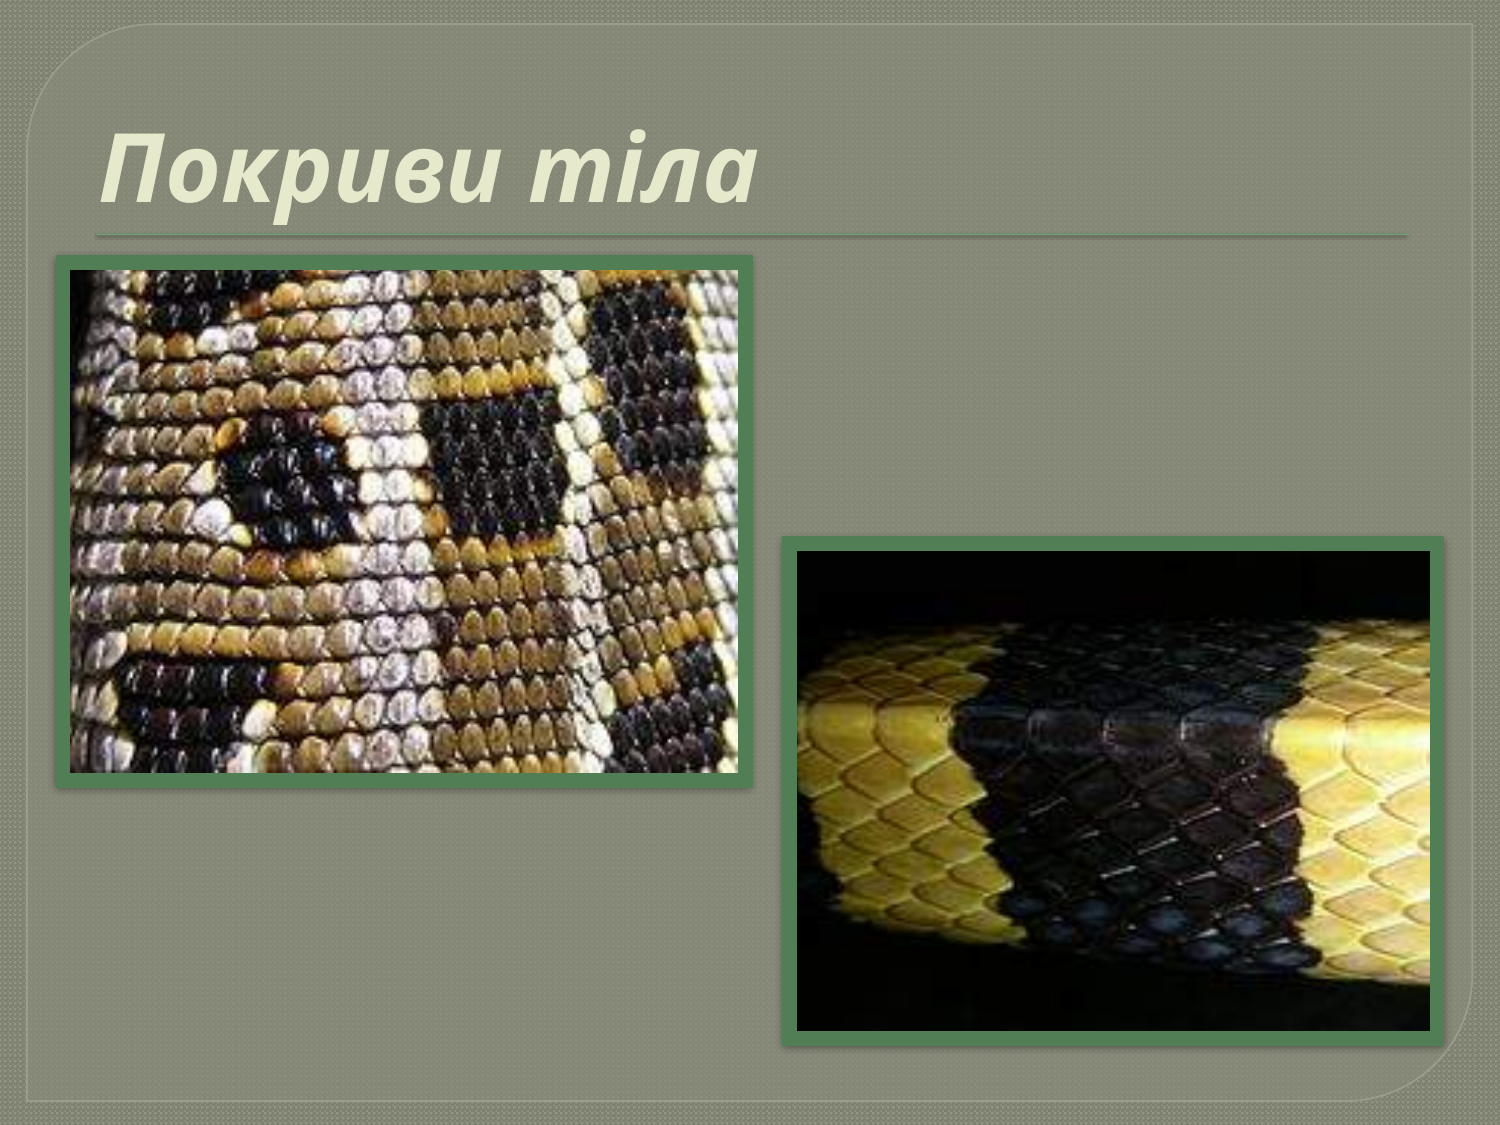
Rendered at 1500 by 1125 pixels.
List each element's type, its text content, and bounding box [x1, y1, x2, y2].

picture [796, 550, 1430, 1032]
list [70, 269, 739, 774]
title Покриви тіла [75, 41, 1425, 230]
